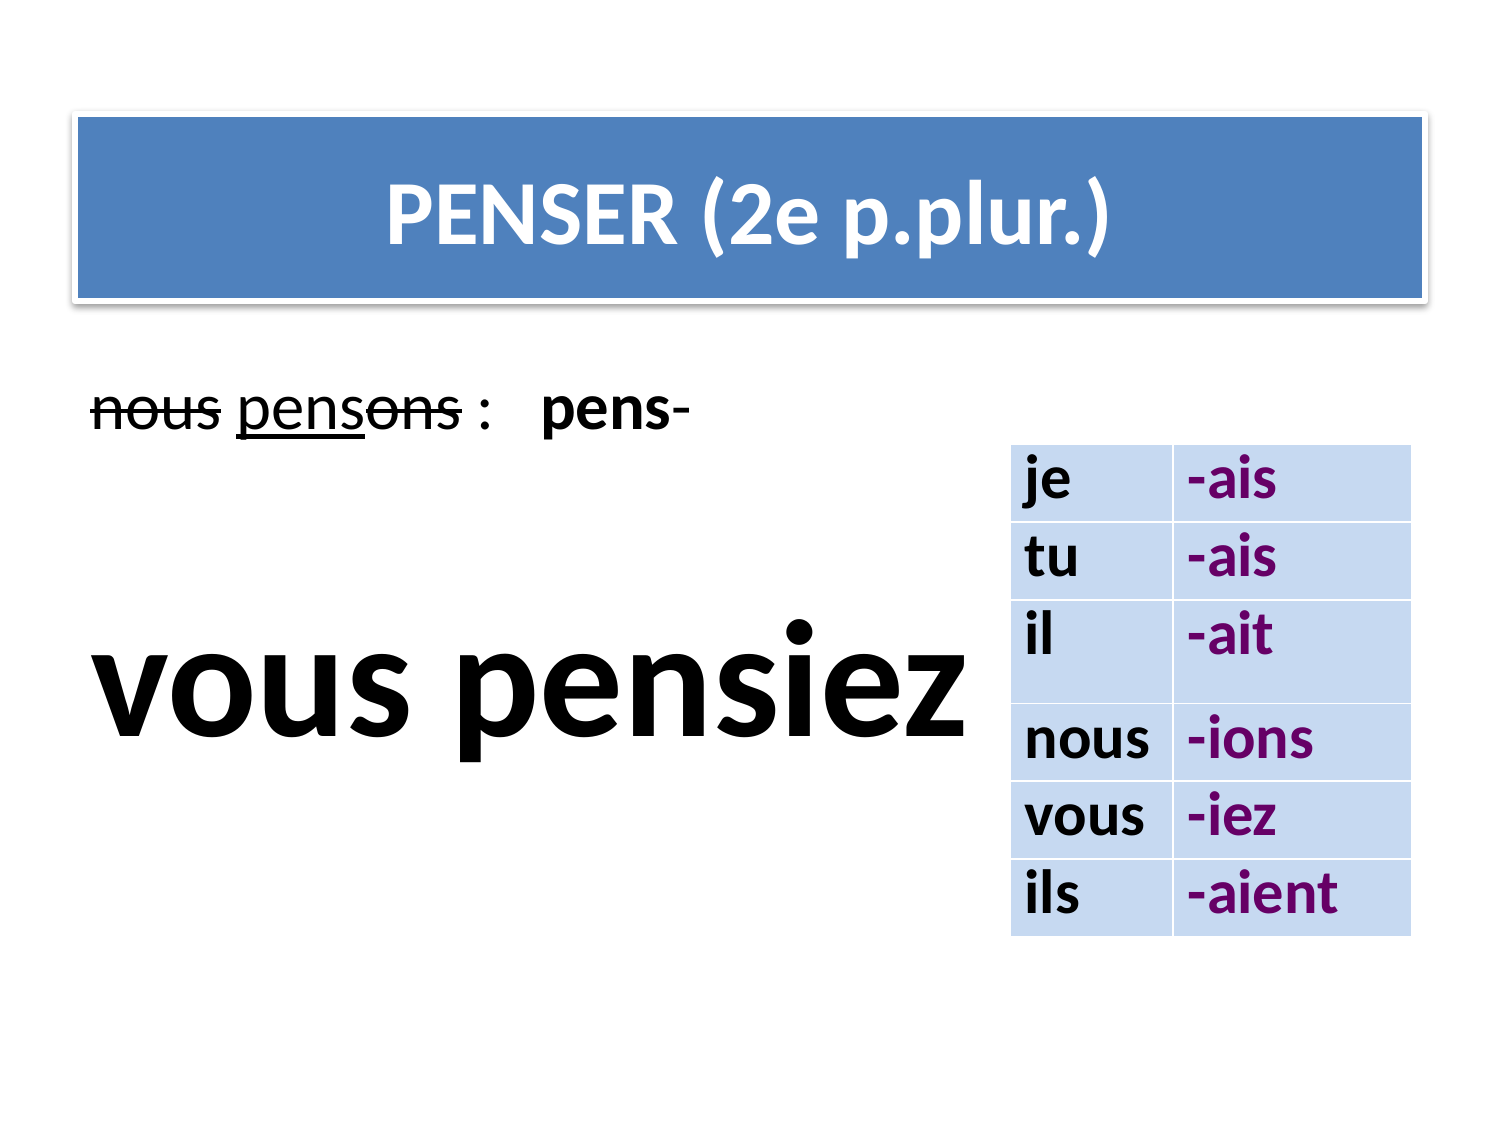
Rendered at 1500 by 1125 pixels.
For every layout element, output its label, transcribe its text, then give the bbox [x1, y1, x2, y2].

table_header je [1011, 445, 1172, 521]
table_cell nous [1011, 704, 1172, 780]
table_header -ais [1174, 445, 1411, 521]
table_cell ils [1011, 860, 1172, 936]
table_cell vous [1011, 782, 1172, 858]
table_cell -iez [1174, 782, 1411, 858]
title PENSER (2e p.plur.) [72, 111, 1428, 304]
table_cell -ions [1174, 704, 1411, 780]
table_cell -ais [1174, 523, 1411, 599]
table_cell tu [1011, 523, 1172, 599]
table_cell -ait [1174, 601, 1411, 703]
list nous pensons : pens- vous pensiez [75, 262, 1425, 1005]
table_cell il [1011, 601, 1172, 703]
table_cell -aient [1174, 860, 1411, 936]
